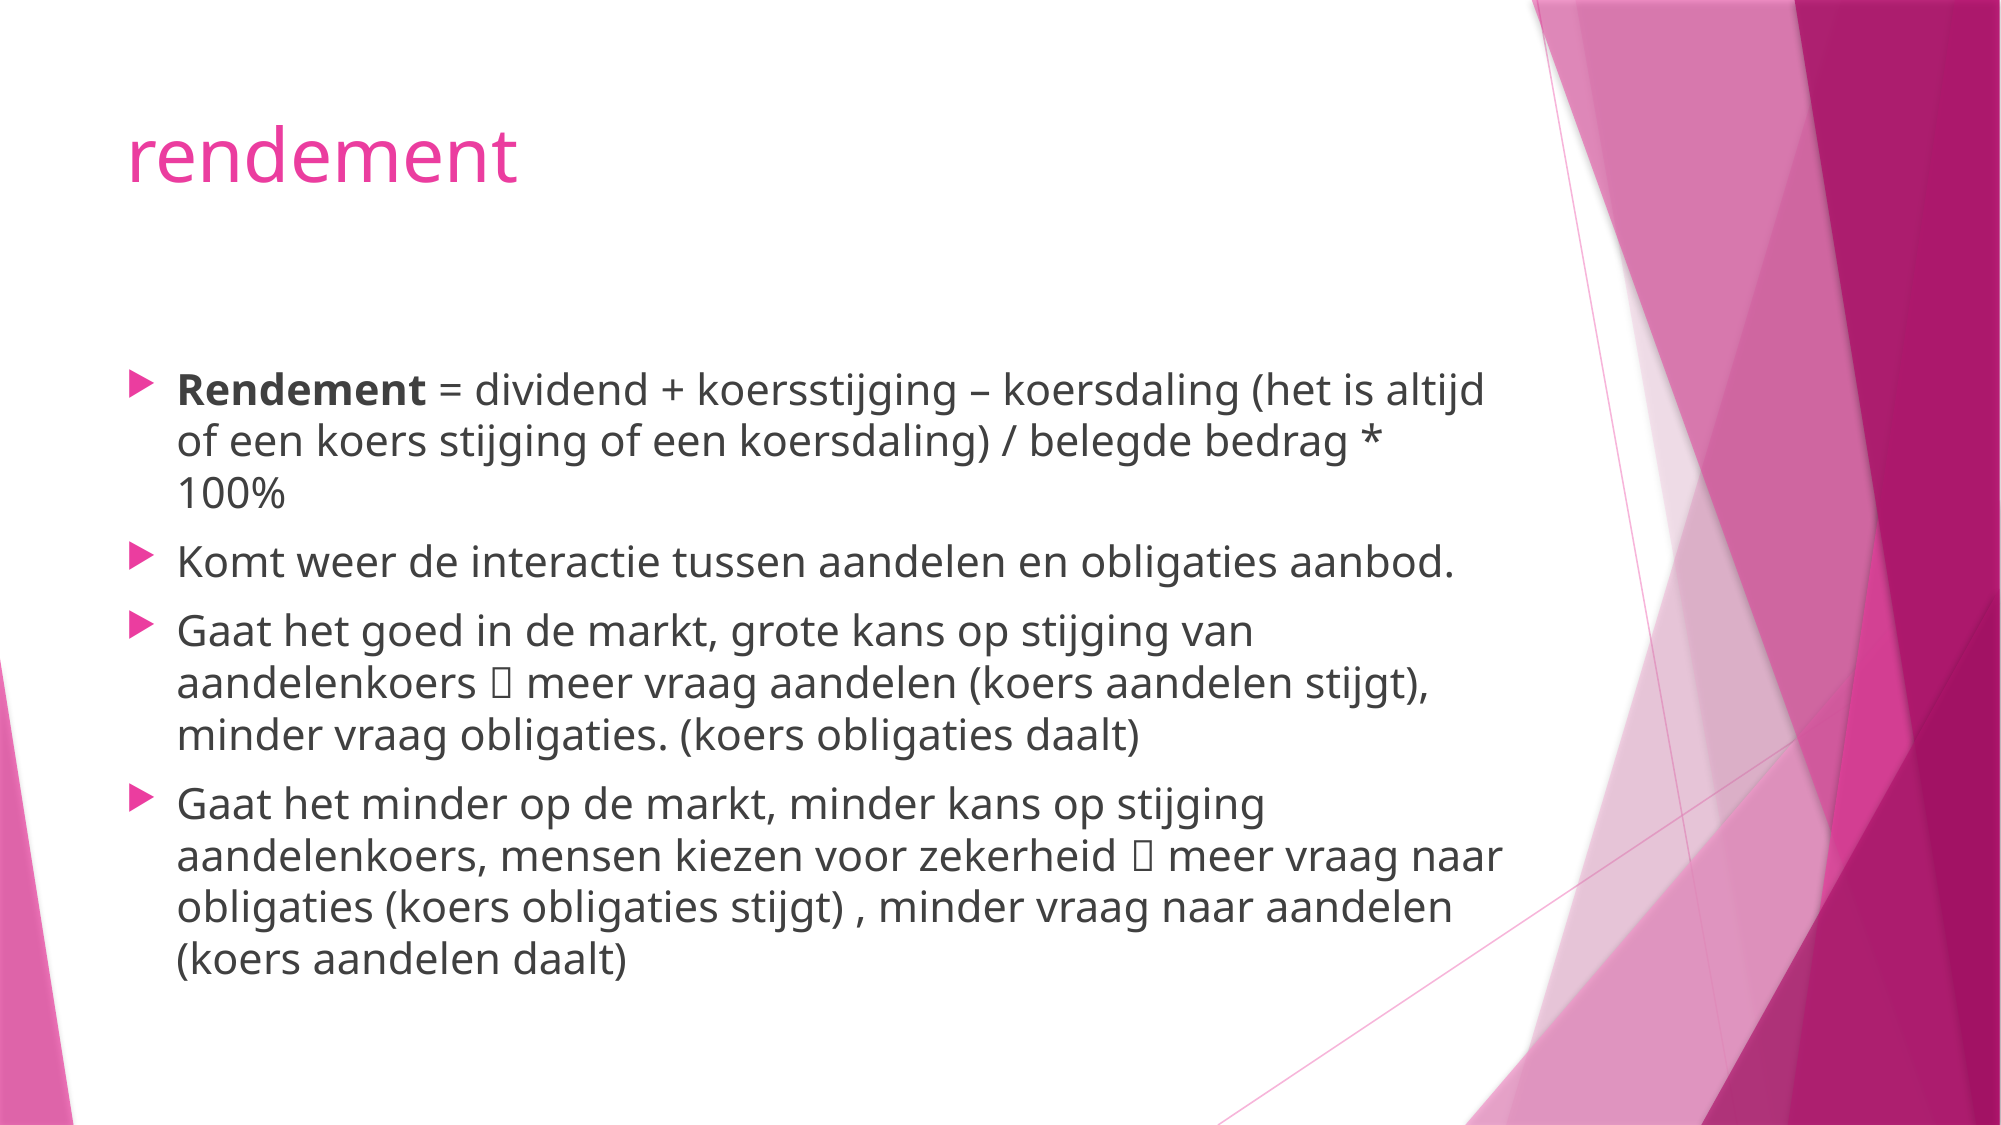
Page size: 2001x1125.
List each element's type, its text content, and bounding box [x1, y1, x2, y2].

list Rendement = dividend + koersstijging – koersdaling (het is altijd of een koers stijging of een koersdaling) / belegde bedrag * 100% Komt weer de interactie tussen aandelen en obligaties aanbod. Gaat het goed in de markt, grote kans op stijging van aandelenkoers  meer vraag aandelen (koers aandelen stijgt), minder vraag obligaties. (koers obligaties daalt) Gaat het minder op de markt, minder kans op stijging aandelenkoers, mensen kiezen voor zekerheid  meer vraag naar obligaties (koers obligaties stijgt) , minder vraag naar aandelen (koers aandelen daalt) [111, 354, 1522, 992]
title rendement [111, 99, 1522, 317]
